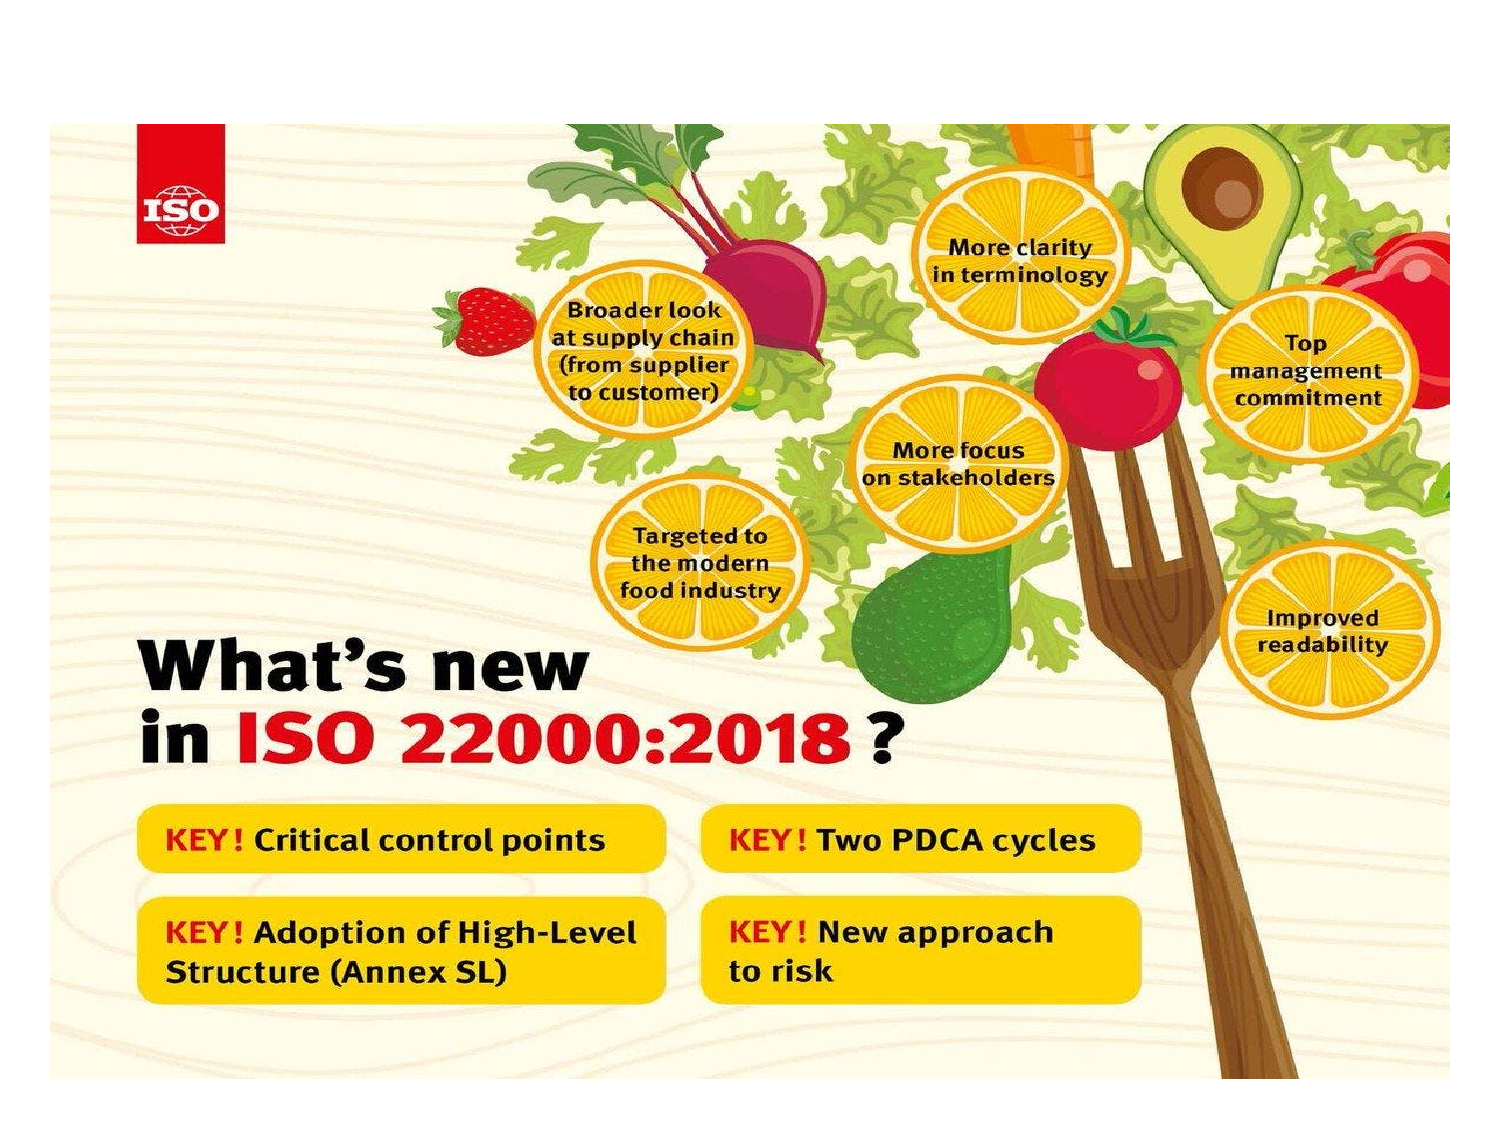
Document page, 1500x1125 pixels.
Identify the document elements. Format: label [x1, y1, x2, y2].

picture [49, 124, 1451, 1079]
